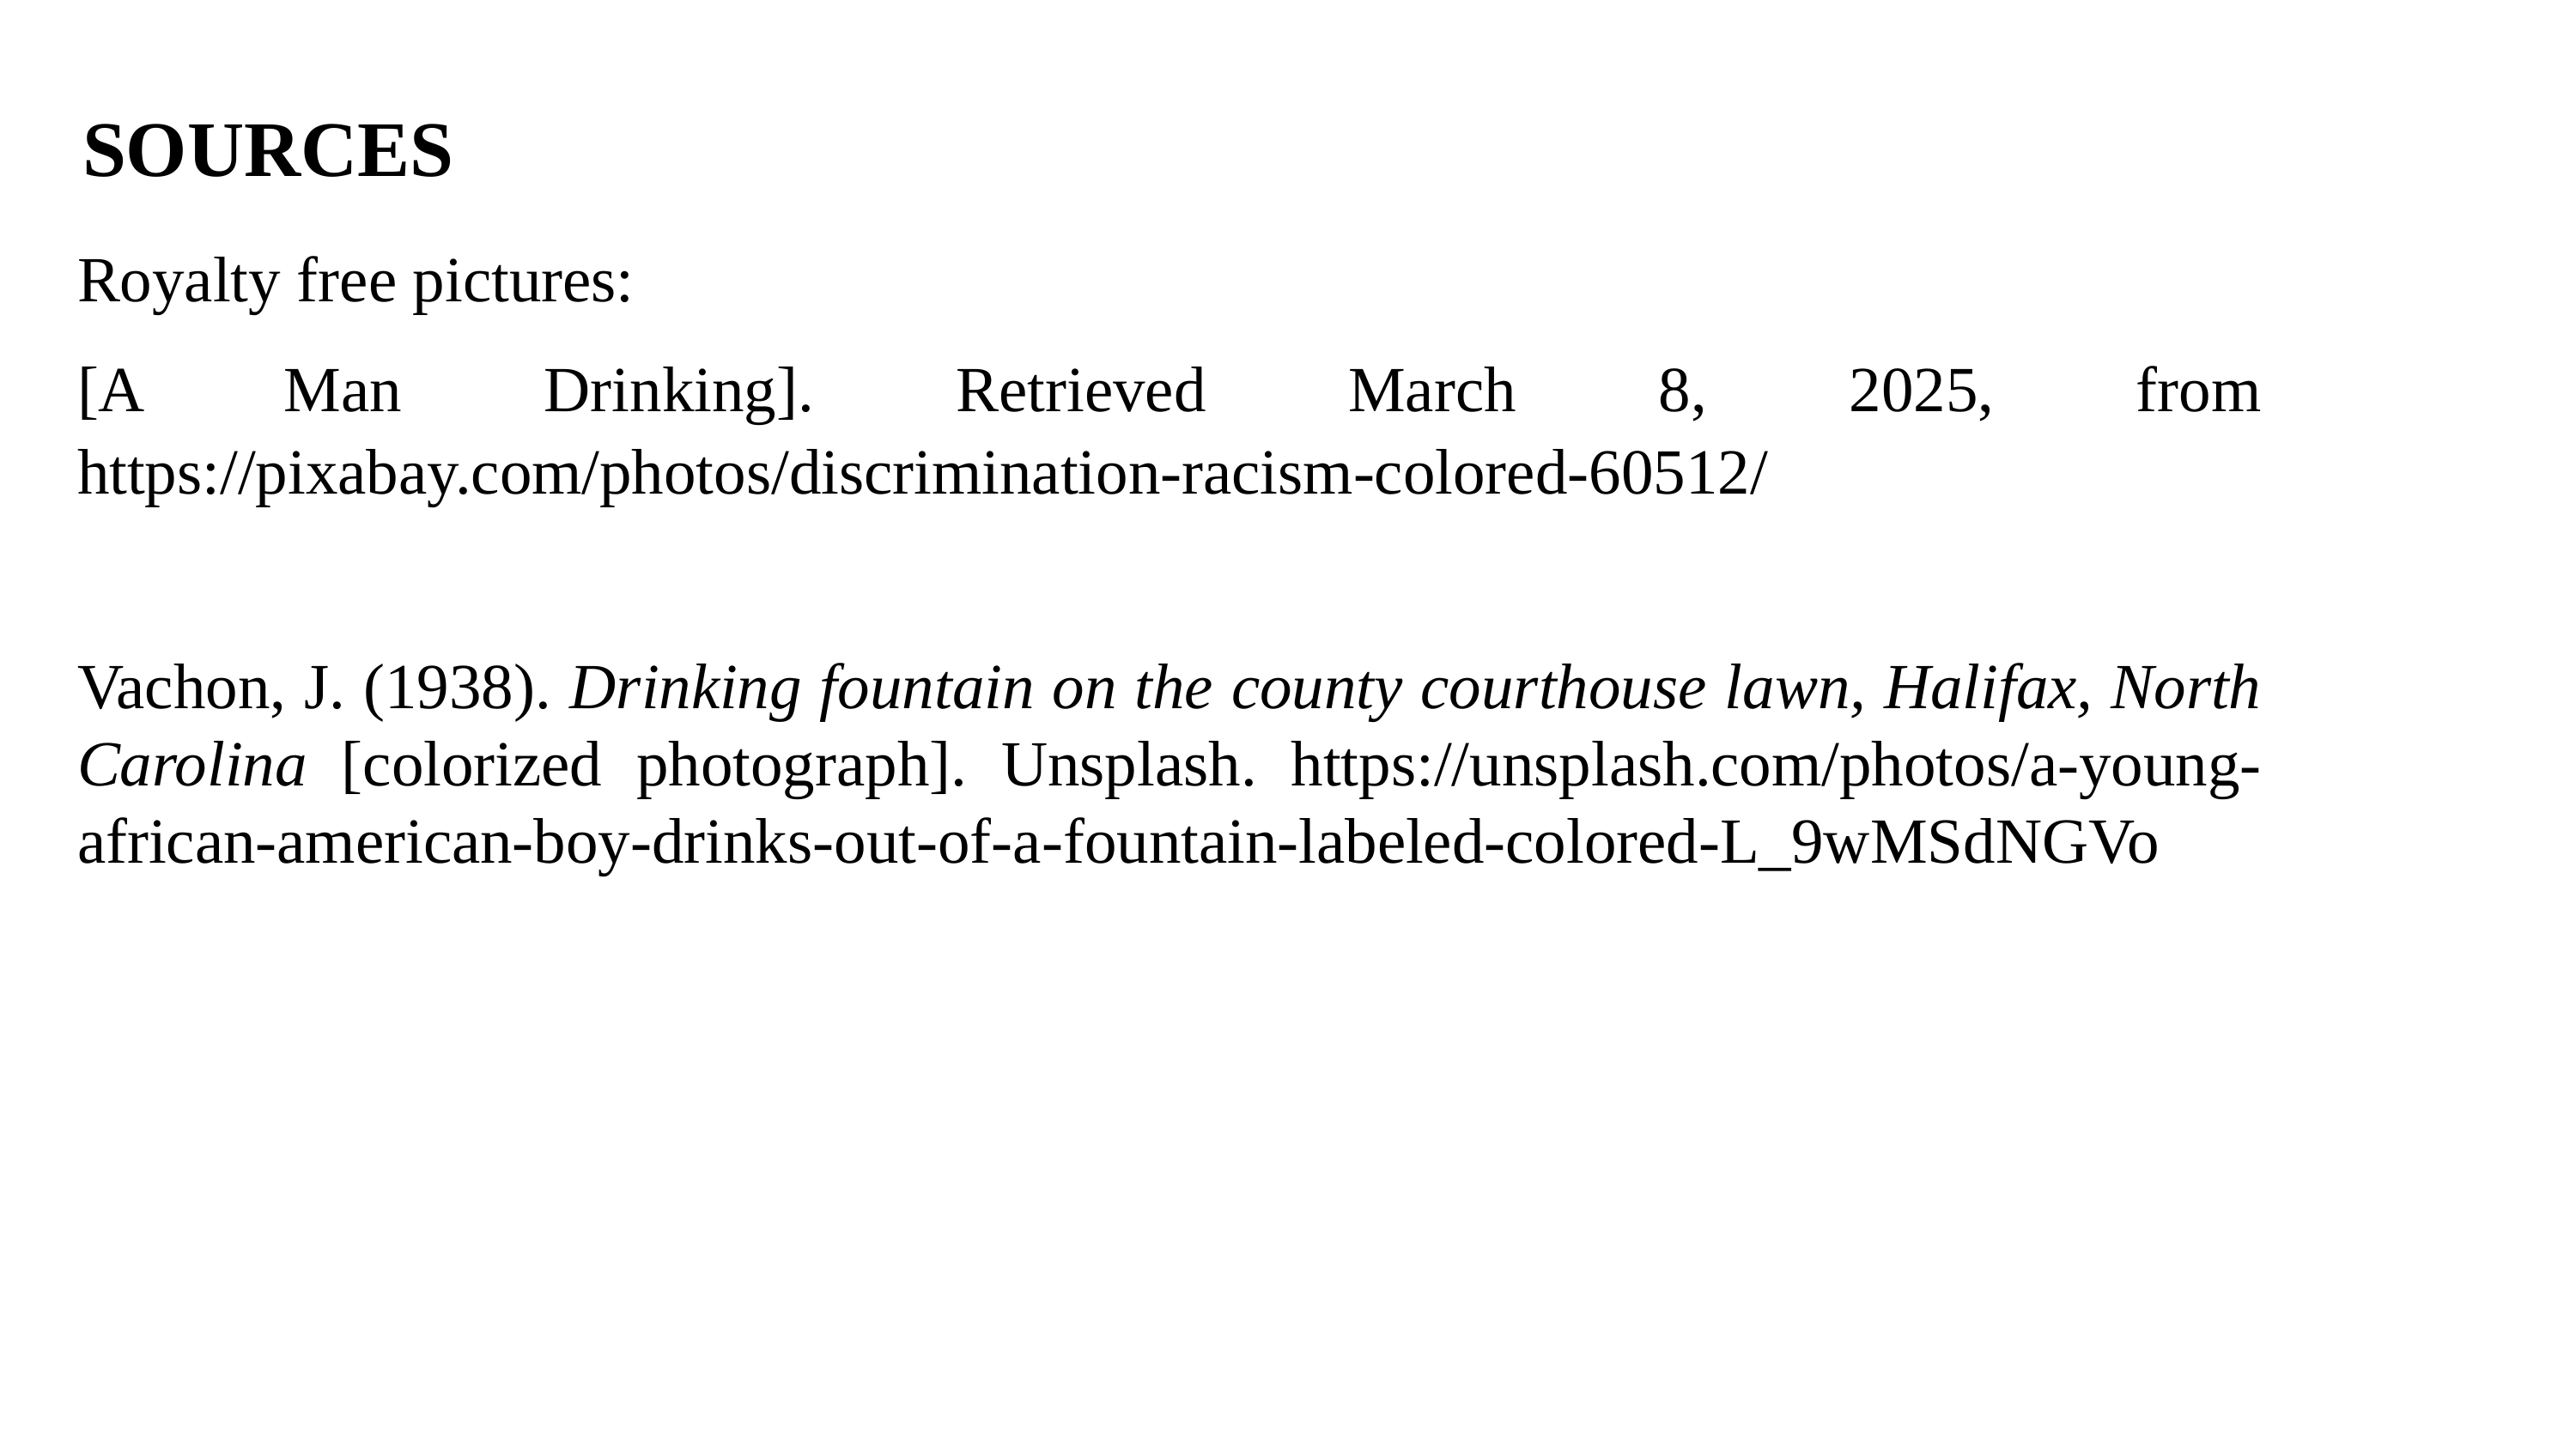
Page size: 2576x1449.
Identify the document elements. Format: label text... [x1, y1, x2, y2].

list Royalty free pictures: [A Man Drinking]. Retrieved March 8, 2025, from https://pixabay.com/photos/discrimination-racism-colored-60512/ Vachon, J. (1938). Drinking fountain on the county courthouse lawn, Halifax, North Carolina [colorized photograph]. Unsplash. https://unsplash.com/photos/a-young-african-american-boy-drinks-out-of-a-fountain-labeled-colored-L_9wMSdNGVo [64, 225, 2275, 1175]
title SOURCES [70, 64, 1229, 225]
